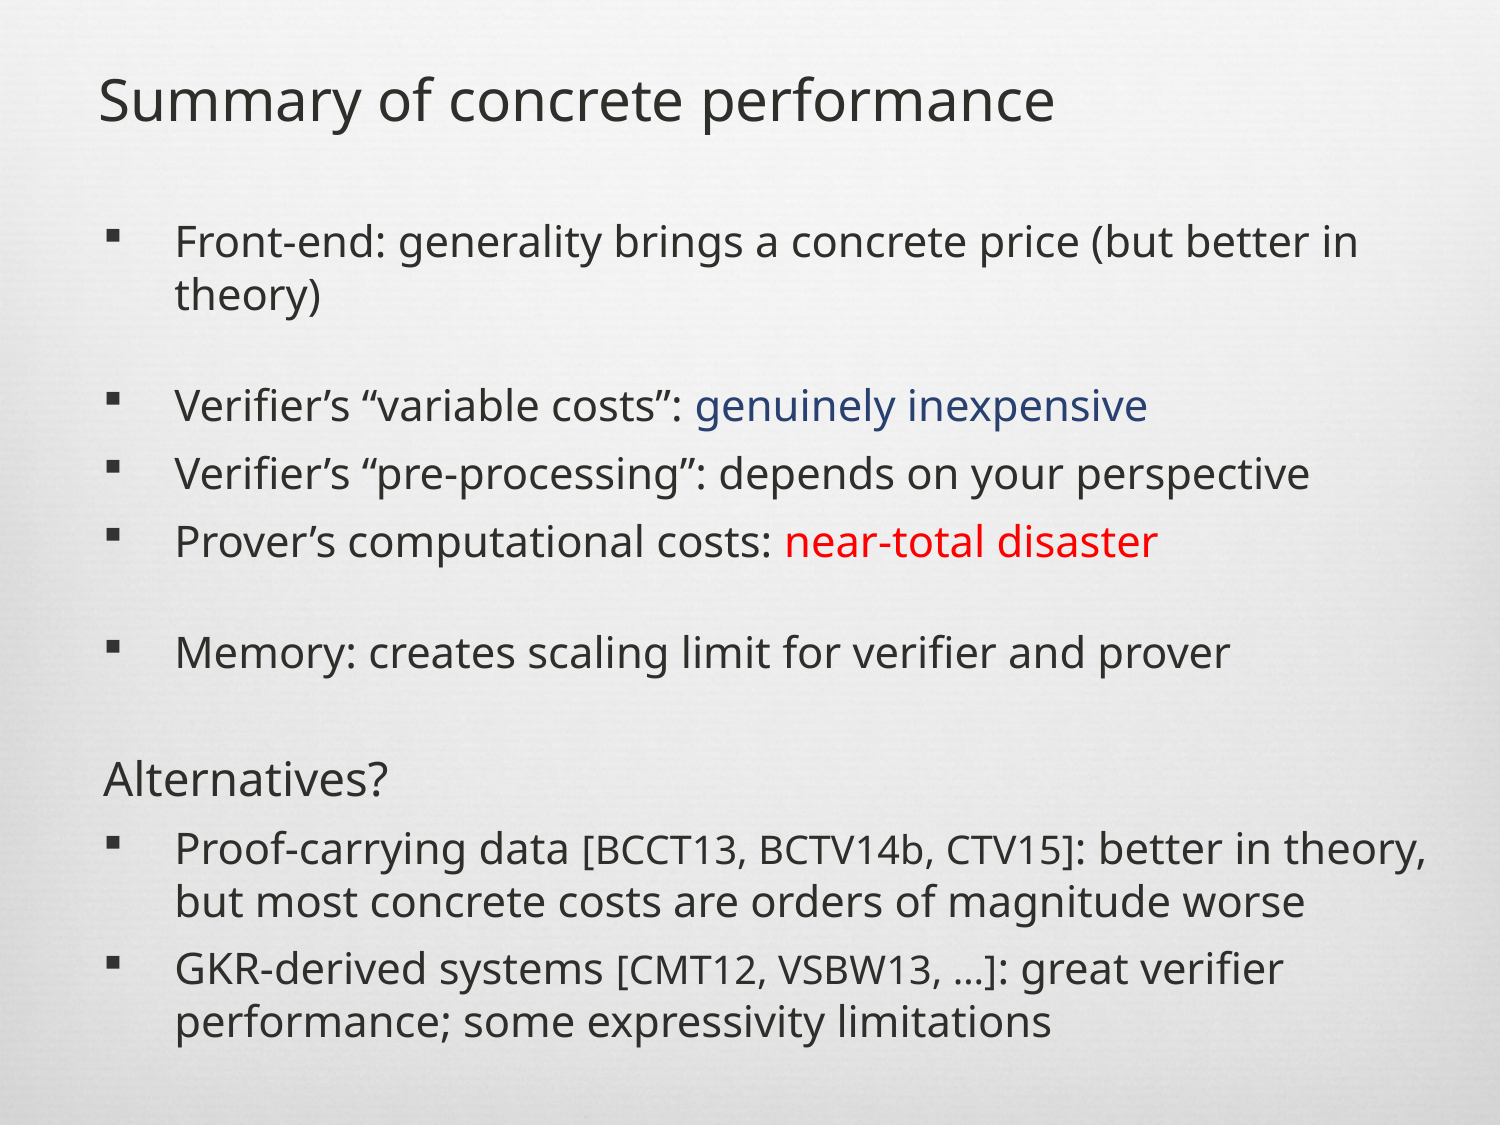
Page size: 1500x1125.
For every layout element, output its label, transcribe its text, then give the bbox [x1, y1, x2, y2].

list Summary of concrete performance [83, 55, 1307, 176]
text_box Front-end: generality brings a concrete price (but better in theory) Verifier’s “variable costs”: genuinely inexpensive Verifier’s “pre-processing”: depends on your perspective Prover’s computational costs: near-total disaster Memory: creates scaling limit for verifier and prover Alternatives? Proof-carrying data [bcct13, bctv14b, ctv15]: better in theory, but most concrete costs are orders of magnitude worse GKR-derived systems [cmt12, vsbw13, …]: great verifier performance; some expressivity limitations [88, 207, 1485, 1071]
